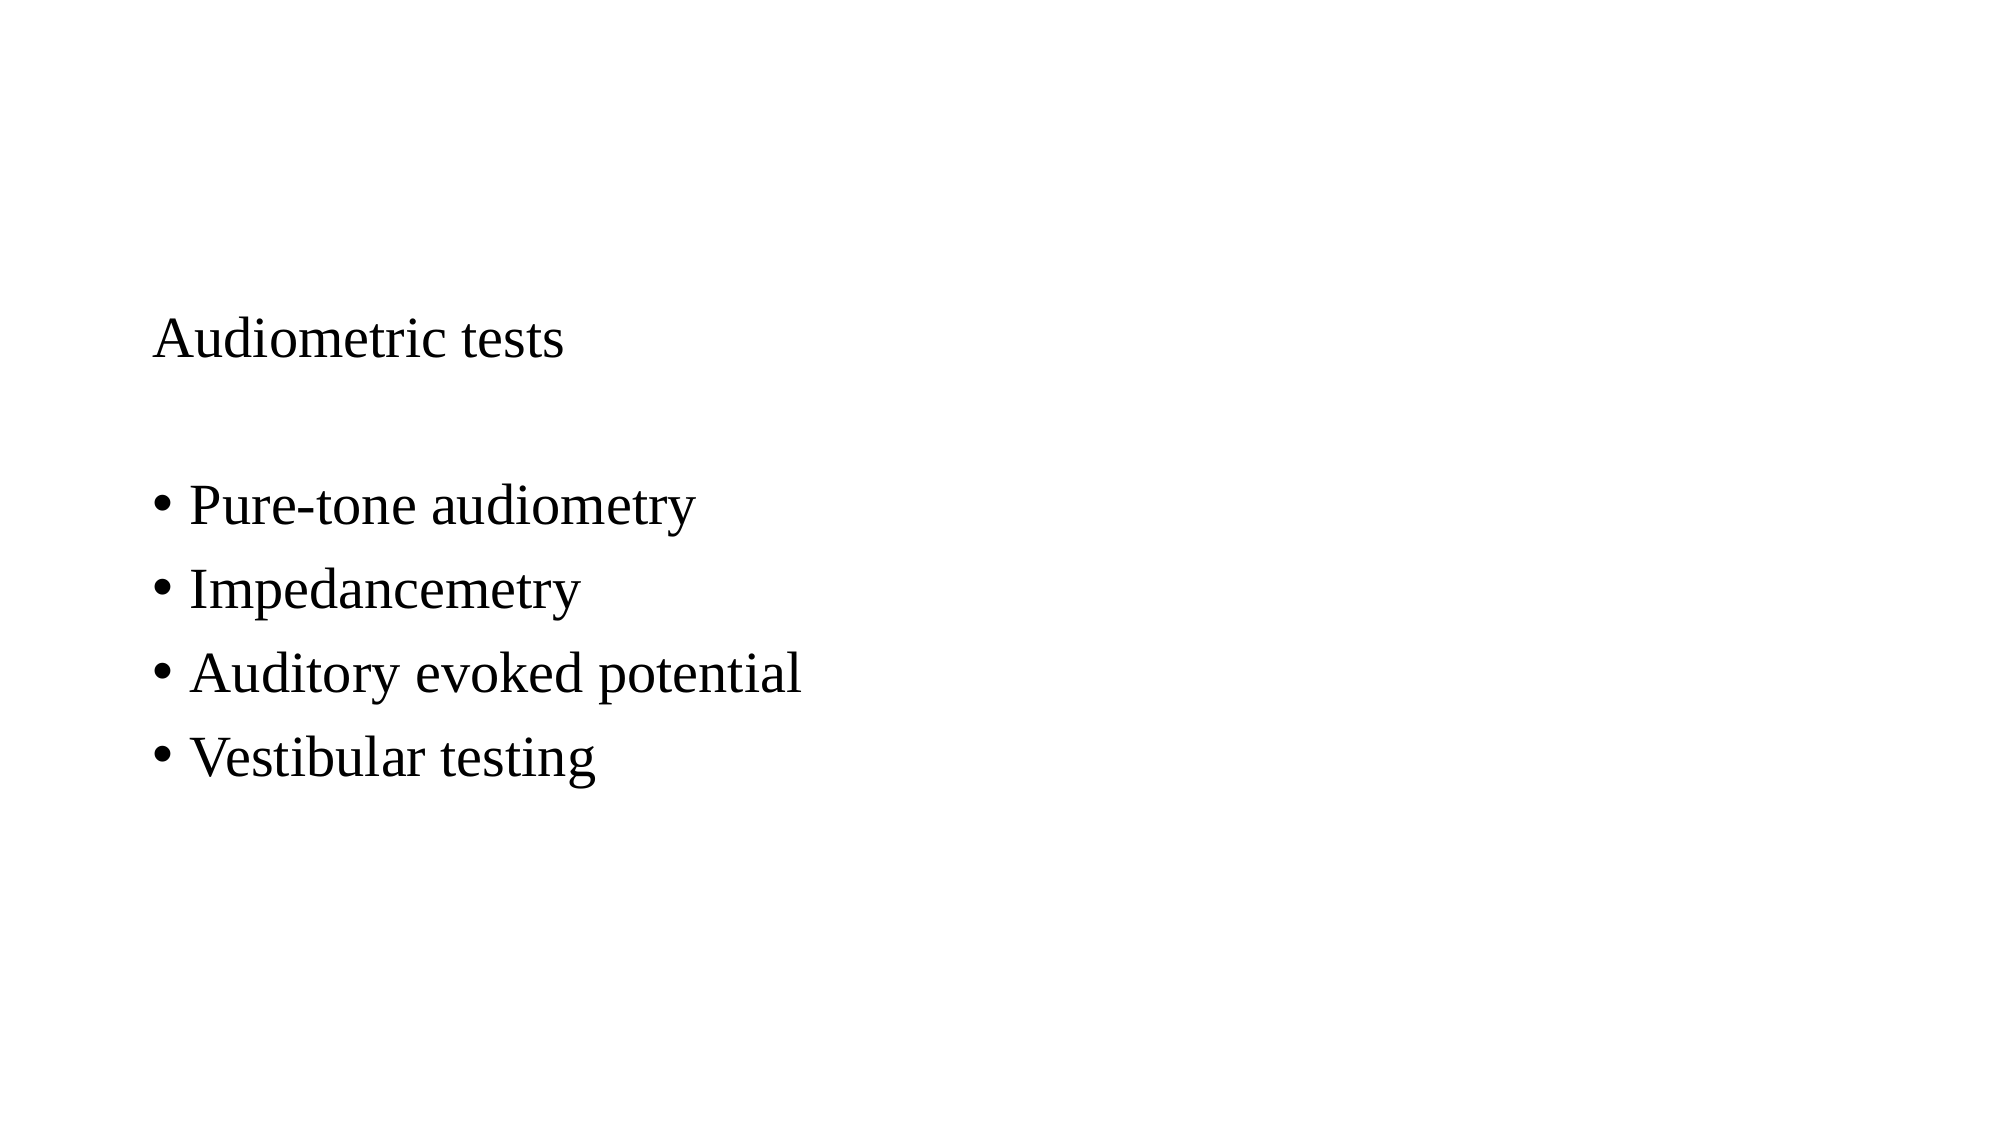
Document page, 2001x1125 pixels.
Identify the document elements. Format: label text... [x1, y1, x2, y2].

list Audiometric tests Pure-tone audiometry Impedancemetry Auditory evoked potential Vestibular testing [137, 299, 1863, 1014]
